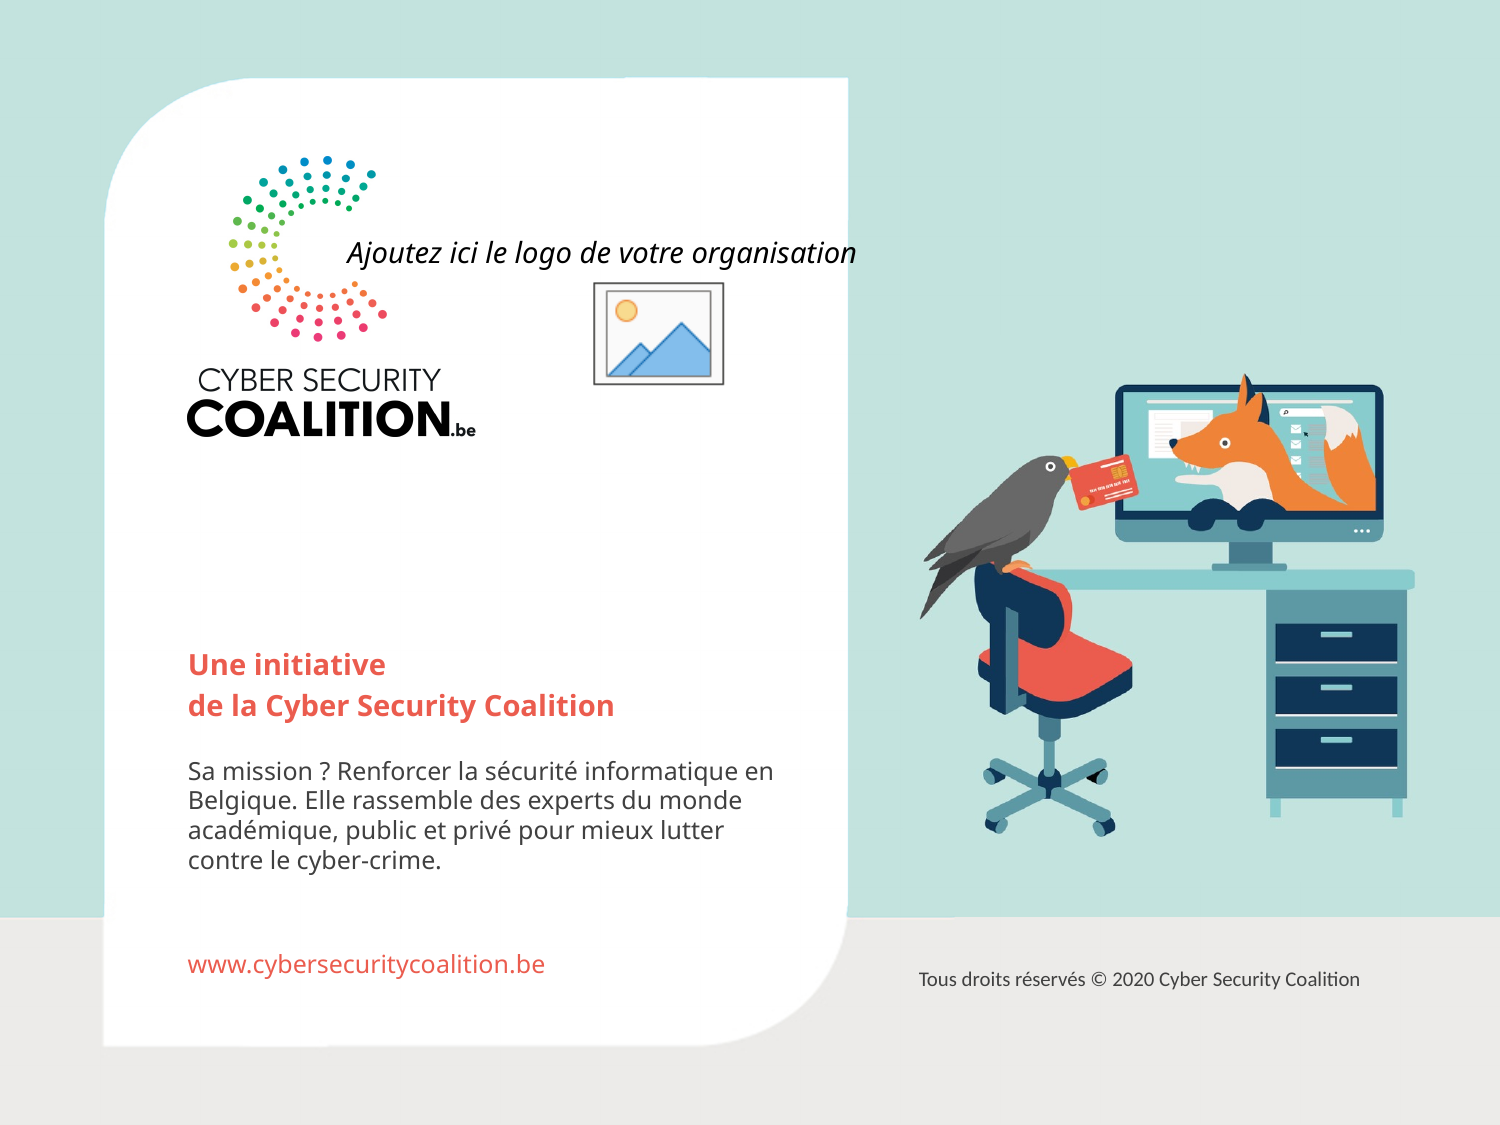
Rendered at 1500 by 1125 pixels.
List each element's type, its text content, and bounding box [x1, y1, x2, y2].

list Sa mission ? Renforcer la sécurité informatique en Belgique. Elle rassemble des experts du monde académique, public et privé pour mieux lutter contre le cyber-crime. [172, 747, 795, 911]
picture [0, 0, 1500, 1125]
list Tous droits réservés © 2020 Cyber Security Coalition [898, 958, 1401, 1066]
list www.cybersecuritycoalition.be [172, 940, 635, 987]
list Une initiative de la Cyber Security Coalition [172, 638, 635, 740]
